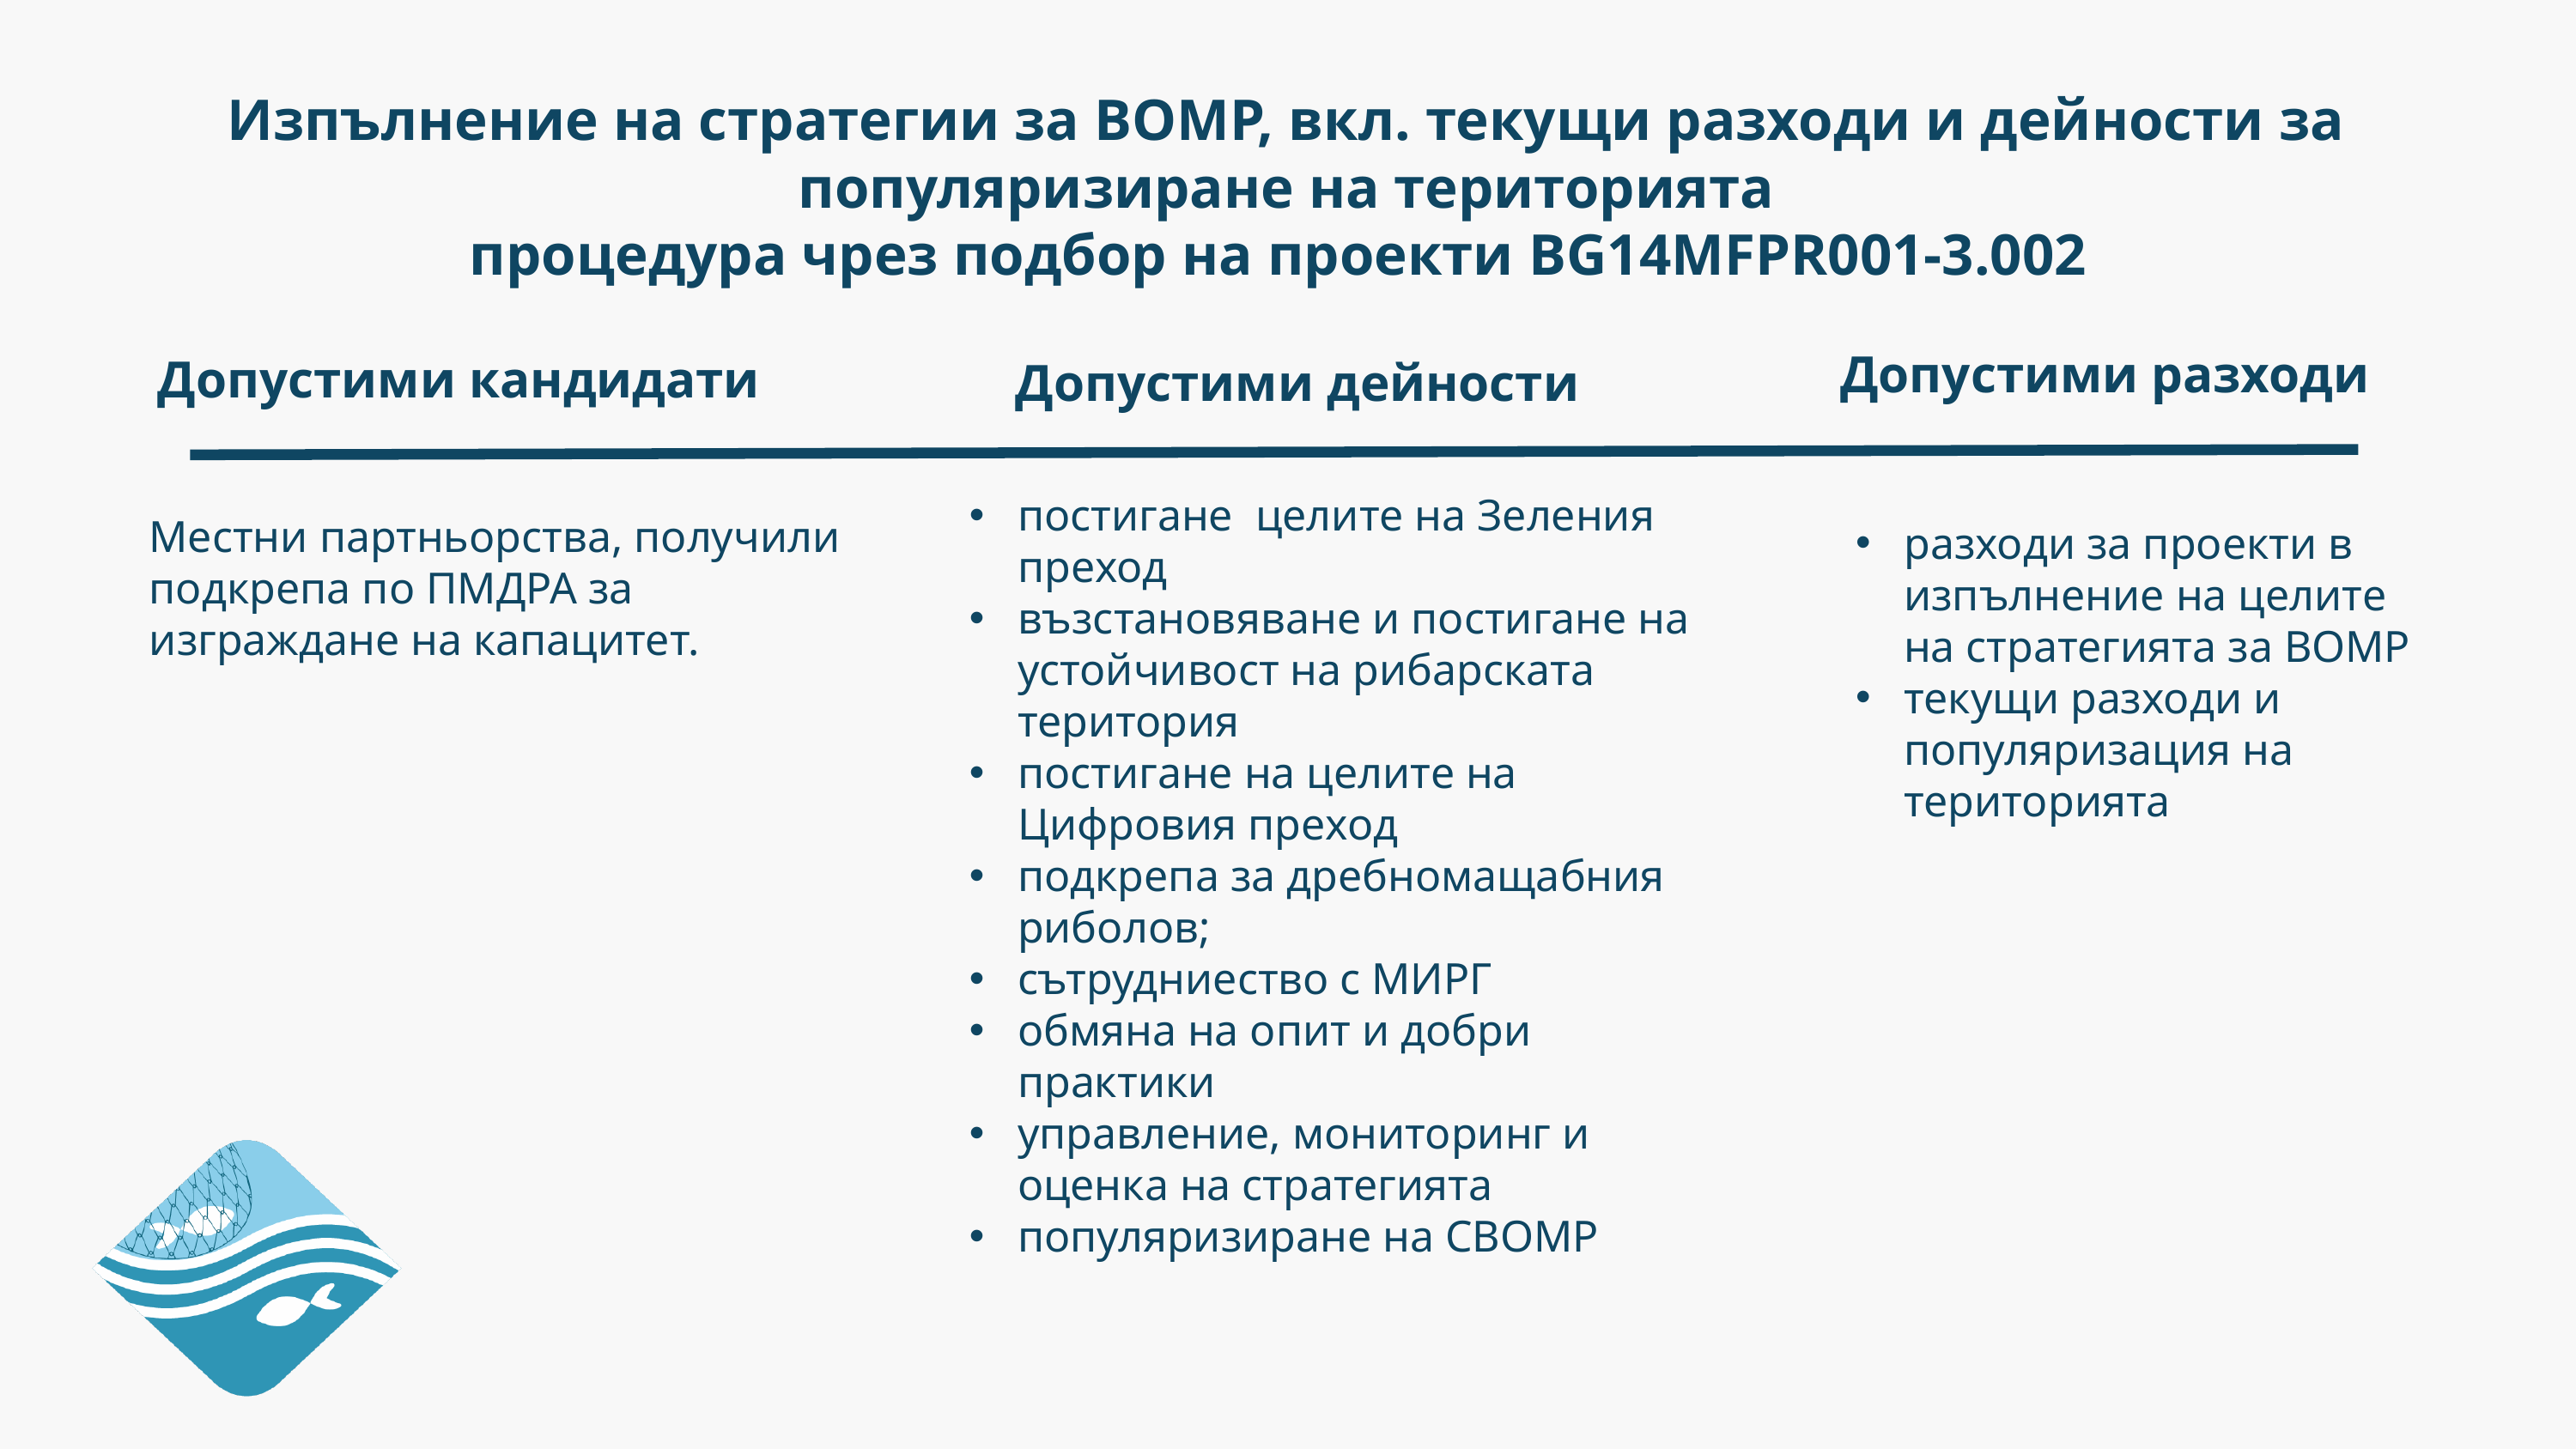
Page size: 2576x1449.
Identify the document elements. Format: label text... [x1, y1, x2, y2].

text_box Допустими кандидати [157, 337, 891, 409]
text_box [125, 279, 884, 1252]
text_box Допустими разходи [1781, 326, 2429, 409]
picture [91, 1139, 403, 1397]
text_box Изпълнение на стратегии за ВОМР, вкл. текущи разходи и дейности за популяризиране на територията процедура чрез подбор на проекти BG14MFPR001-3.002 [214, 84, 2359, 287]
text_box разходи за проекти в изпълнение на целите на стратегията за ВОМР текущи разходи и популяризация на територията [1806, 509, 2429, 1064]
text_box постигане целите на Зеления преход възстановяване и постигане на устойчивост на рибарската територия постигане на целите на Цифровия преход подкрепа за дребномащабния риболов; сътрудниество с МИРГ обмяна на опит и добри практики управление, мониторинг и оценка на стратегията популяризиране на СВОМР [969, 488, 1734, 1331]
text_box Допустими дейности [916, 337, 1656, 411]
text_box Местни партньорства, получили подкрепа по ПМДРА за изграждане на капацитет. [112, 509, 852, 767]
